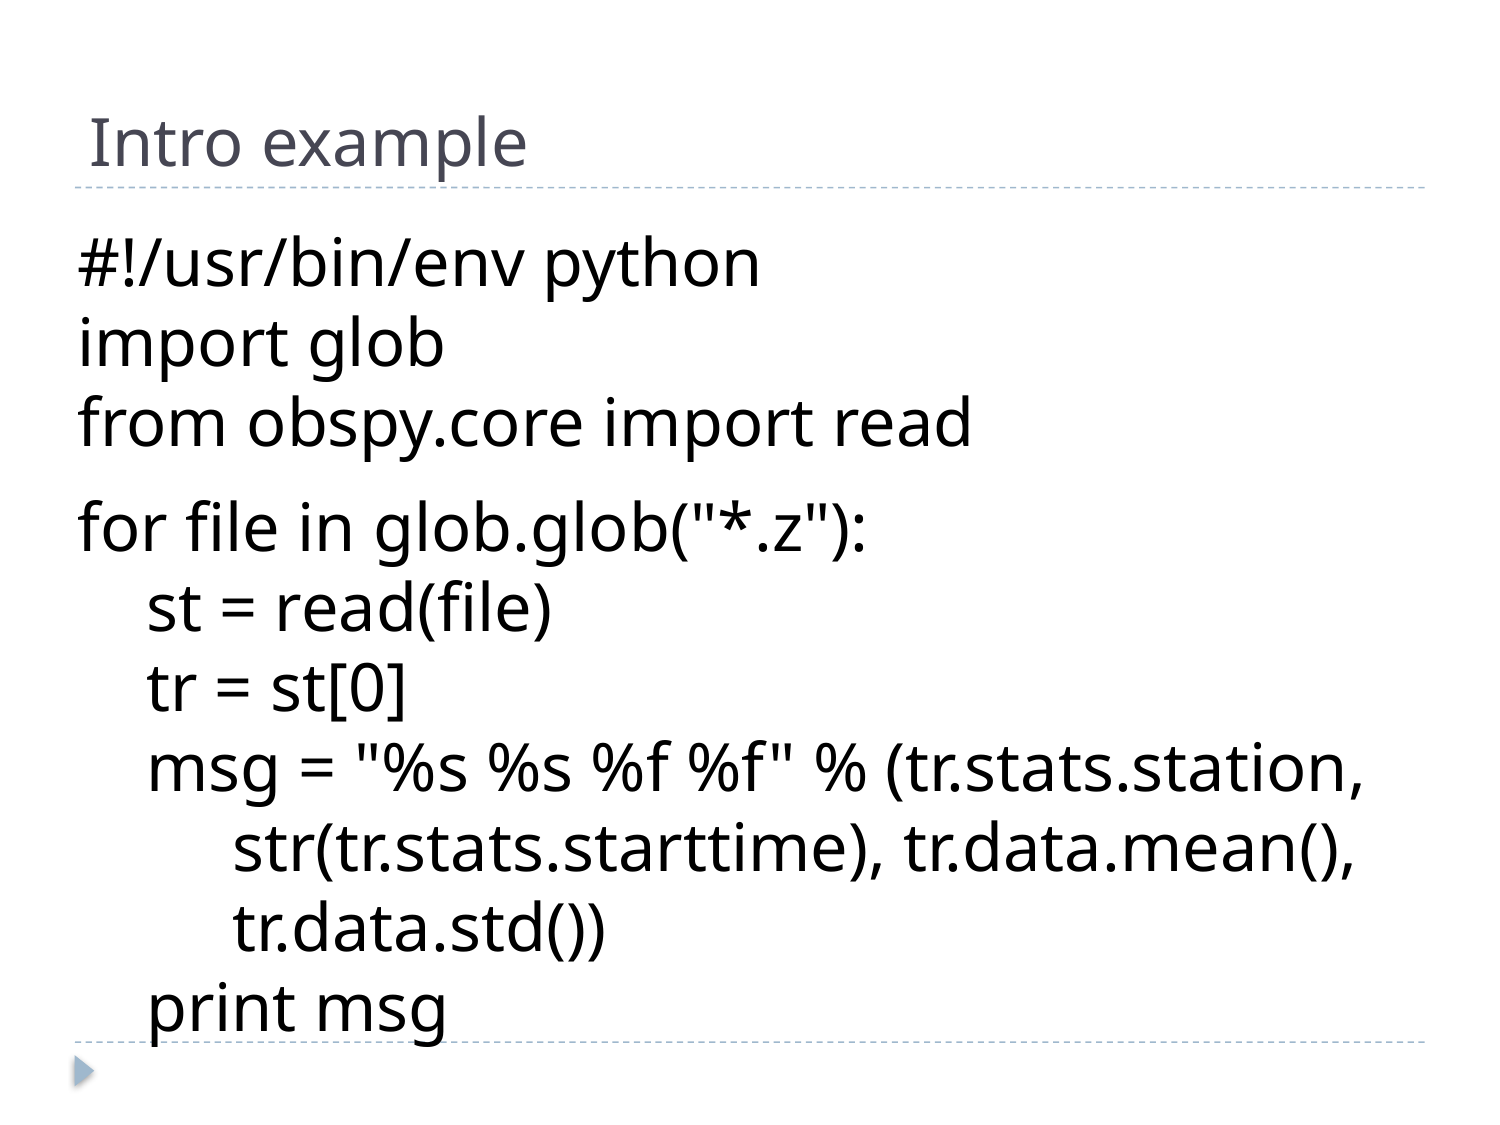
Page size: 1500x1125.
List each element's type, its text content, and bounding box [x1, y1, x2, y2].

list #!/usr/bin/env python import glob from obspy.core import read for file in glob.glob("*.z"): st = read(file) tr = st[0] msg = "%s %s %f %f" % (tr.stats.station, str(tr.stats.starttime), tr.data.mean(), tr.data.std()) print msg [62, 212, 1500, 1106]
title Intro example [75, 24, 1425, 188]
